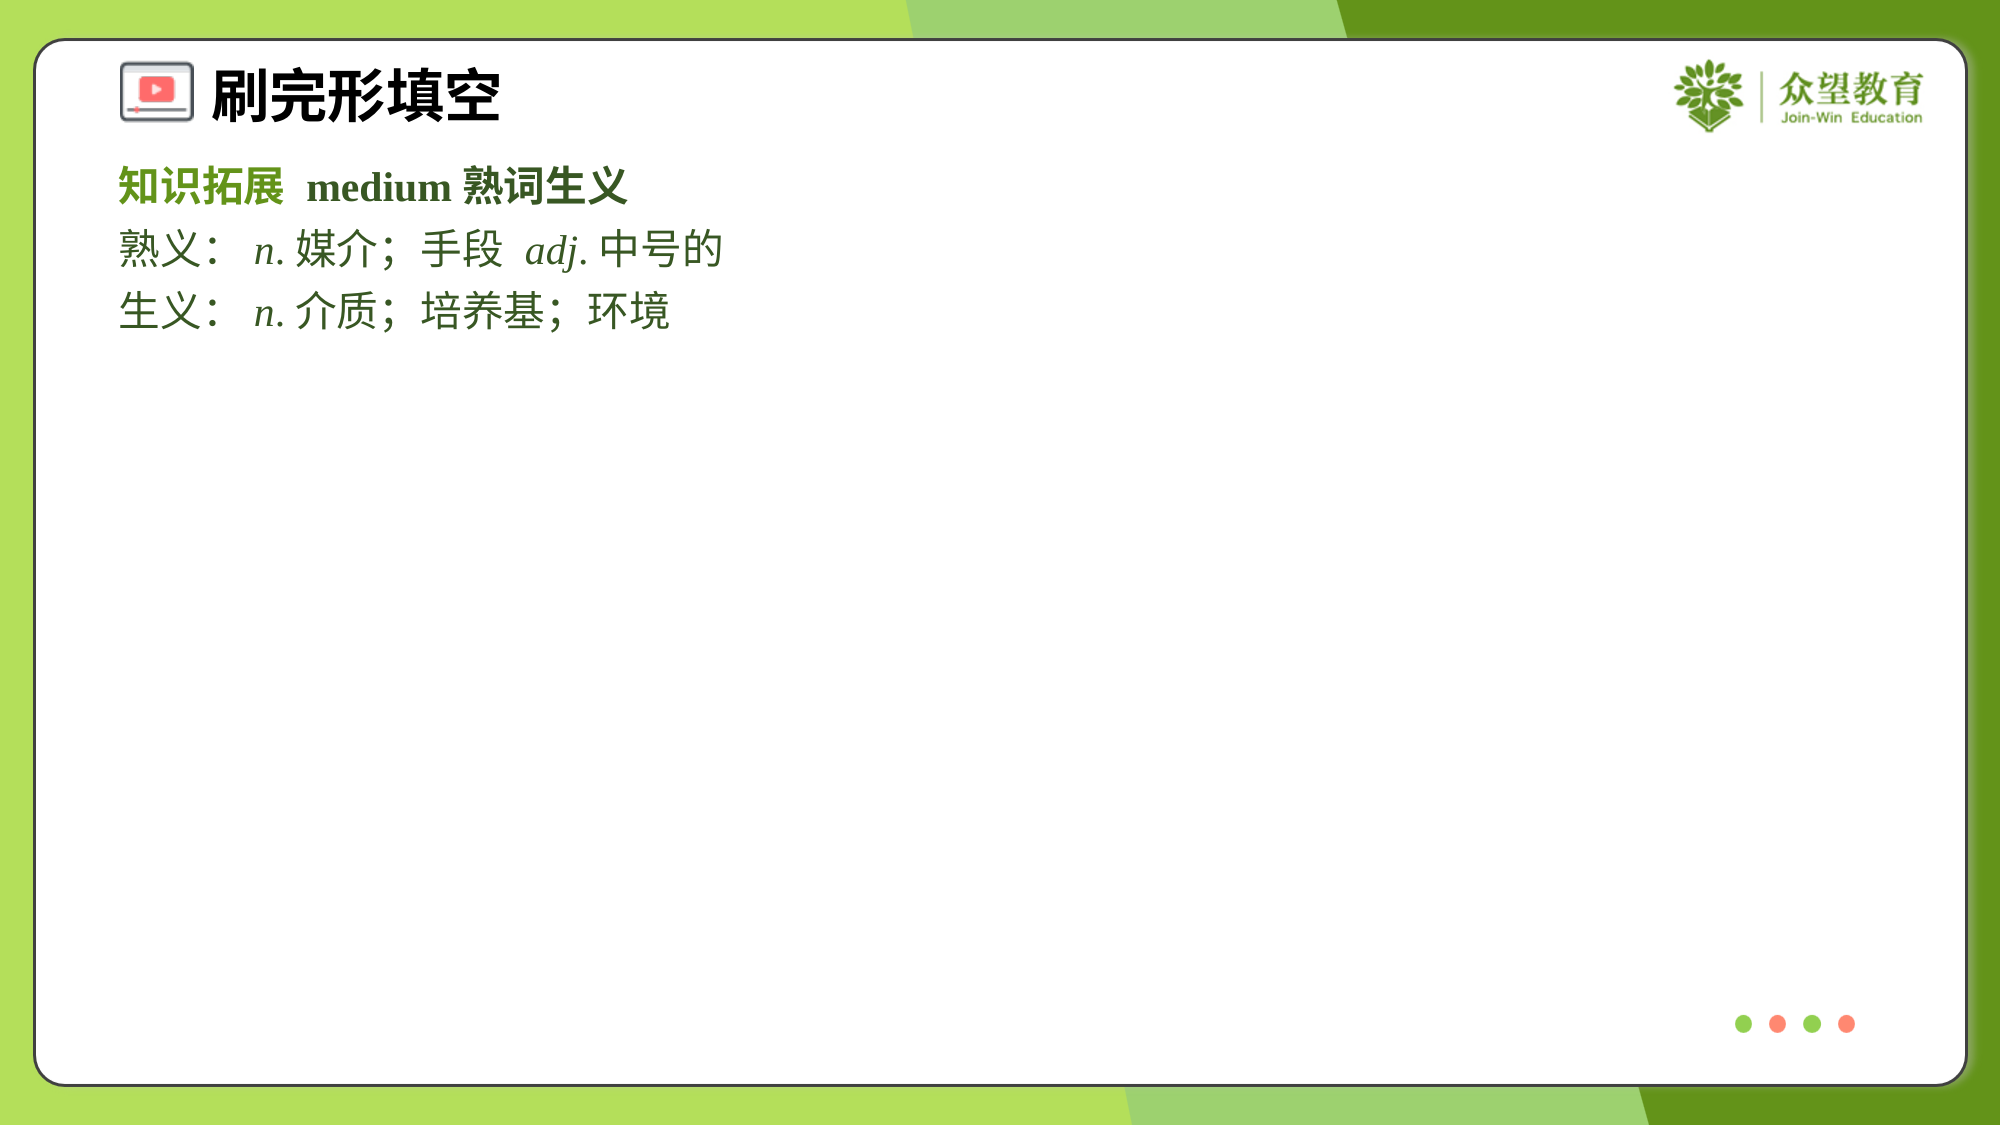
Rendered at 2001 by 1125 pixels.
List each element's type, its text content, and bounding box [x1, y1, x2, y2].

picture [0, 0, 2000, 1125]
text_box 知识拓展 medium熟词生义 熟义：n.媒介；手段 adj.中号的 生义：n.介质；培养基；环境 [118, 147, 1883, 331]
